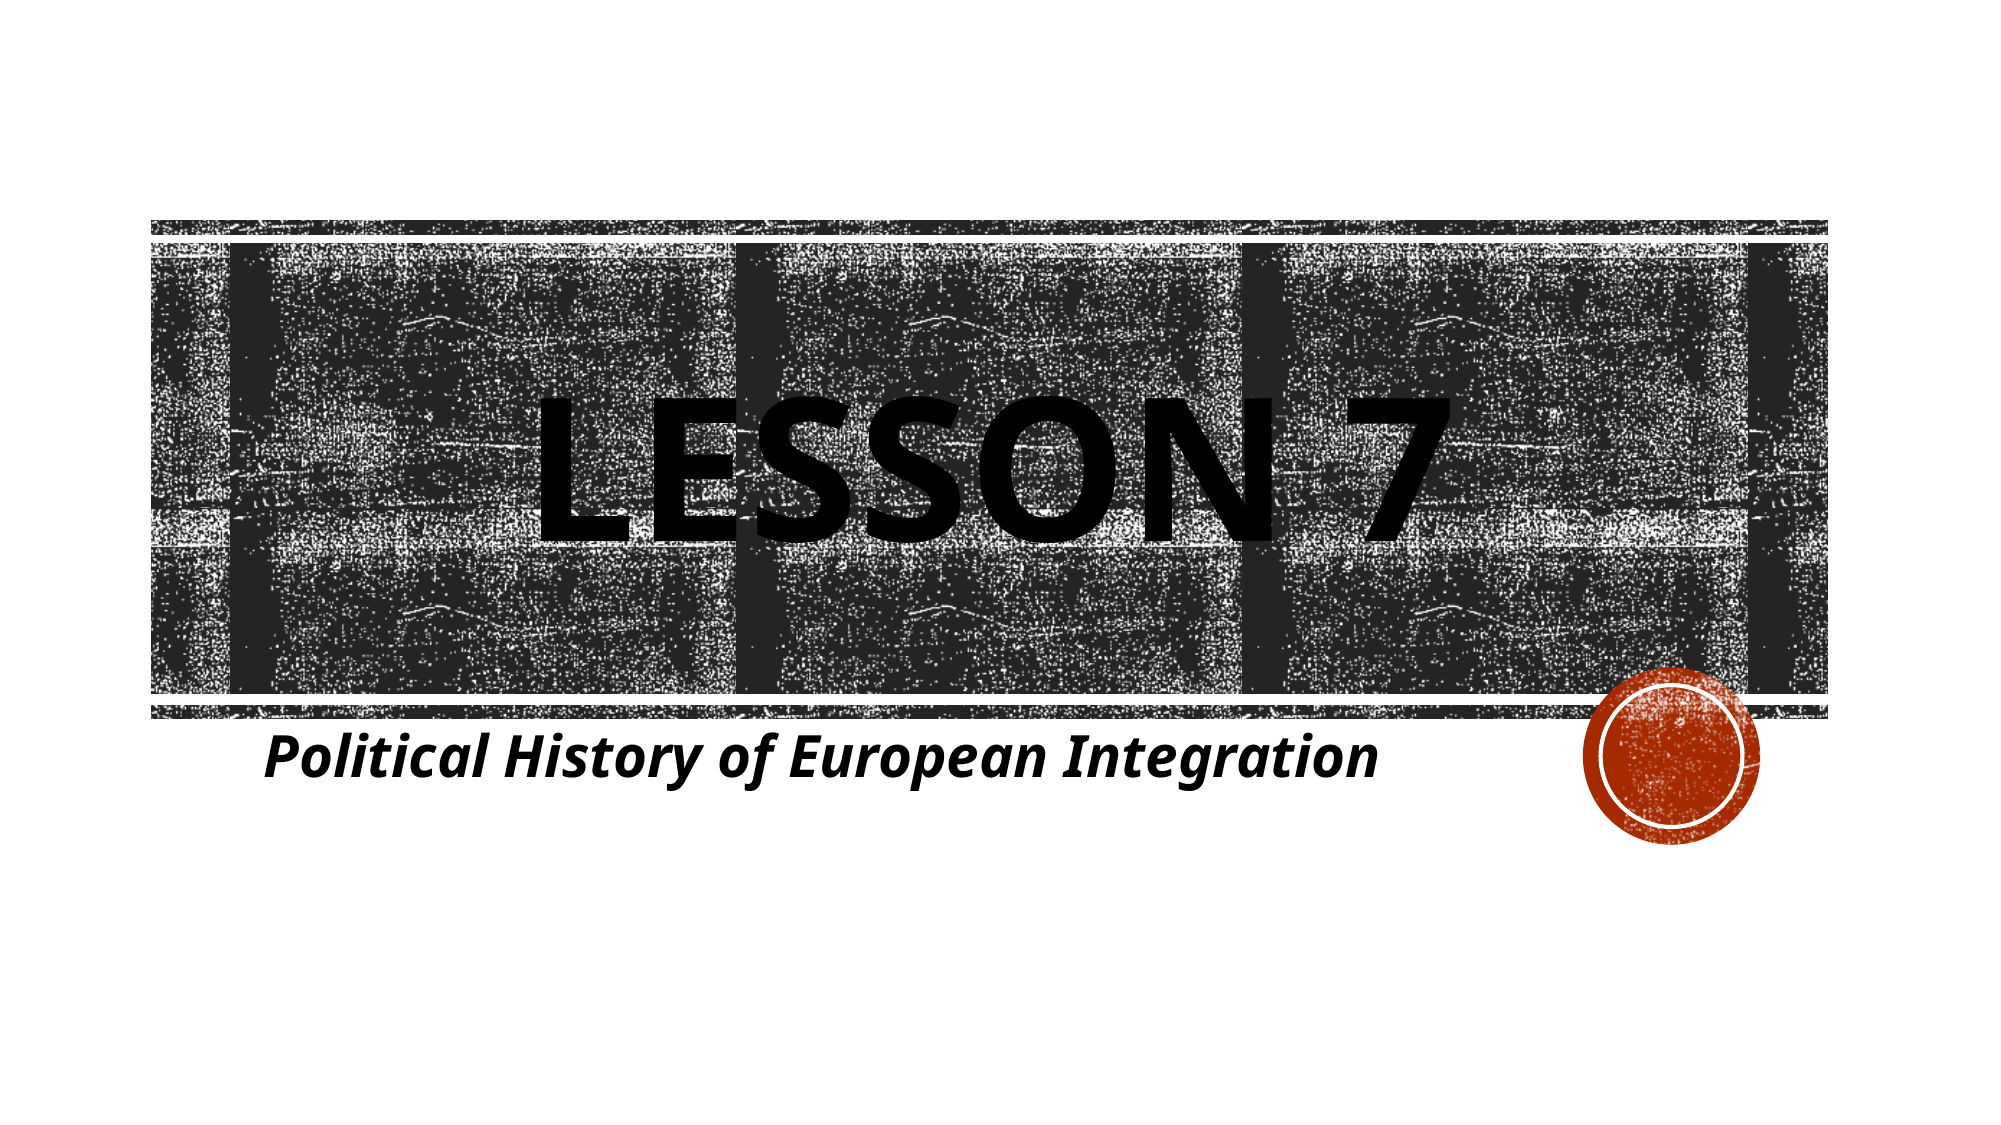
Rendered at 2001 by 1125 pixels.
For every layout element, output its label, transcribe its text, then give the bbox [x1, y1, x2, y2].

title LESSON 7 [172, 234, 1808, 733]
subtitle Political History of European Integration [175, 720, 1470, 896]
